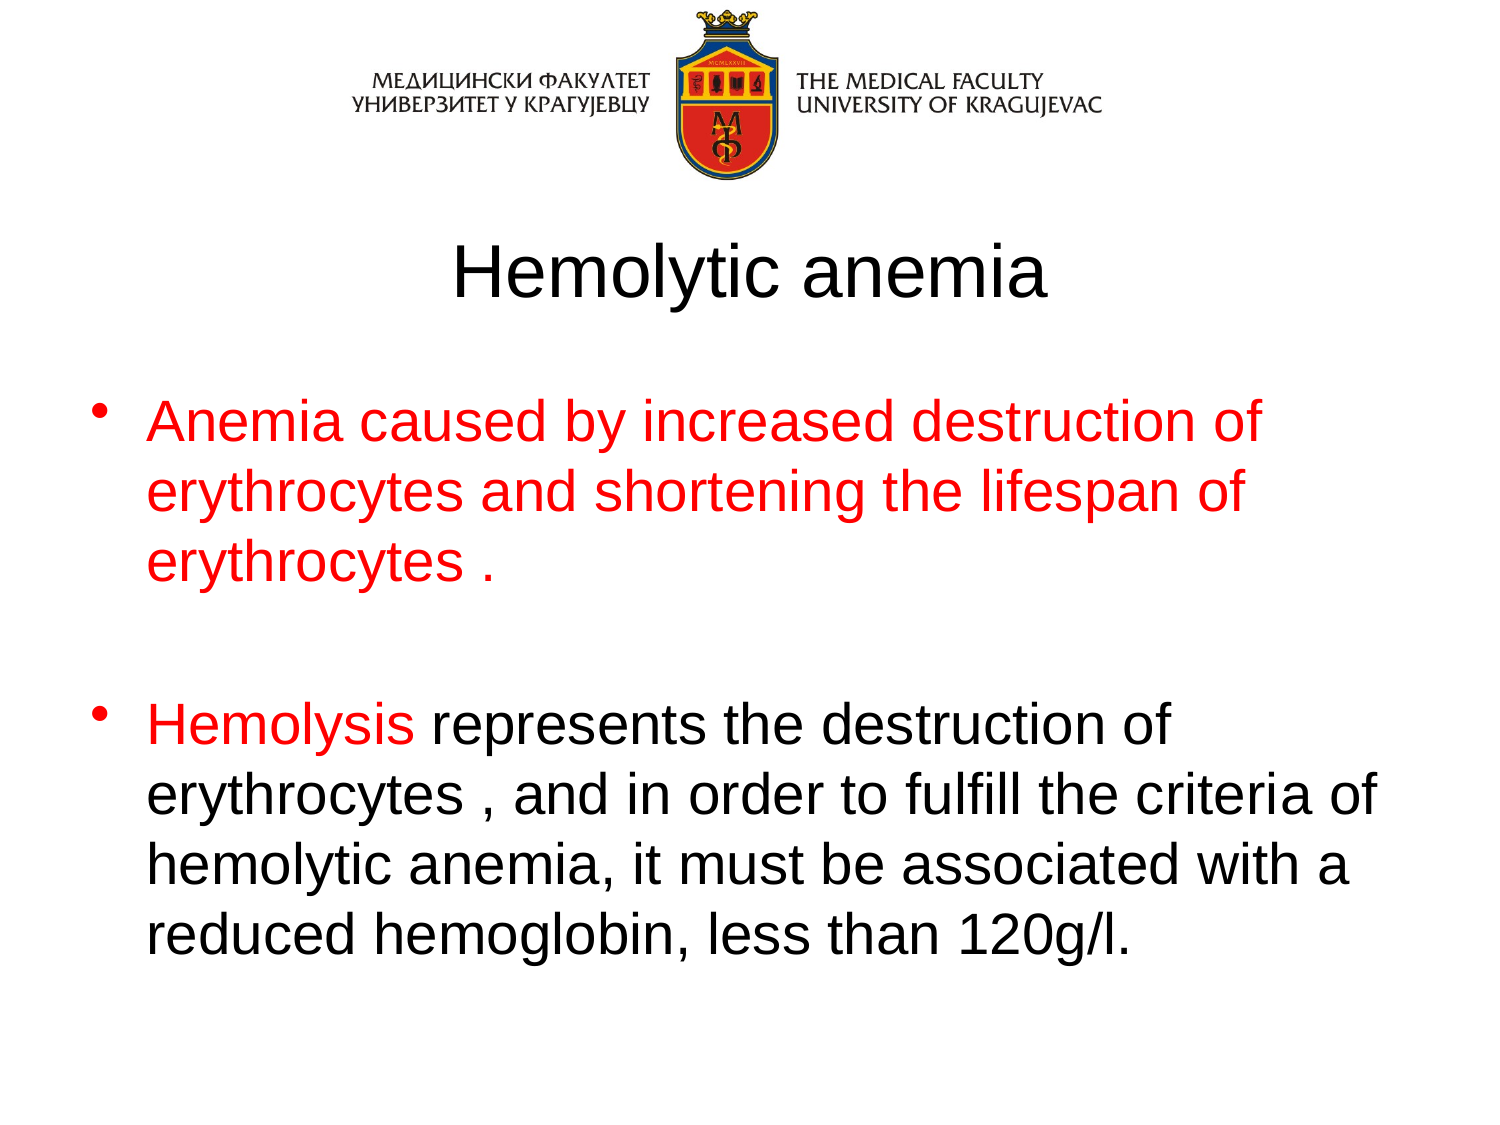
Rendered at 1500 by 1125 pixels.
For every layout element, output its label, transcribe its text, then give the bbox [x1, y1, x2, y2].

list Anemia caused by increased destruction of erythrocytes and shortening the lifespan of erythrocytes . Hemolysis represents the destruction of erythrocytes , and in order to fulfill the criteria of hemolytic anemia, it must be associated with a reduced hemoglobin, less than 120g/l. [75, 375, 1425, 1118]
title Hemolytic anemia [75, 174, 1425, 362]
picture [328, 0, 1125, 174]
